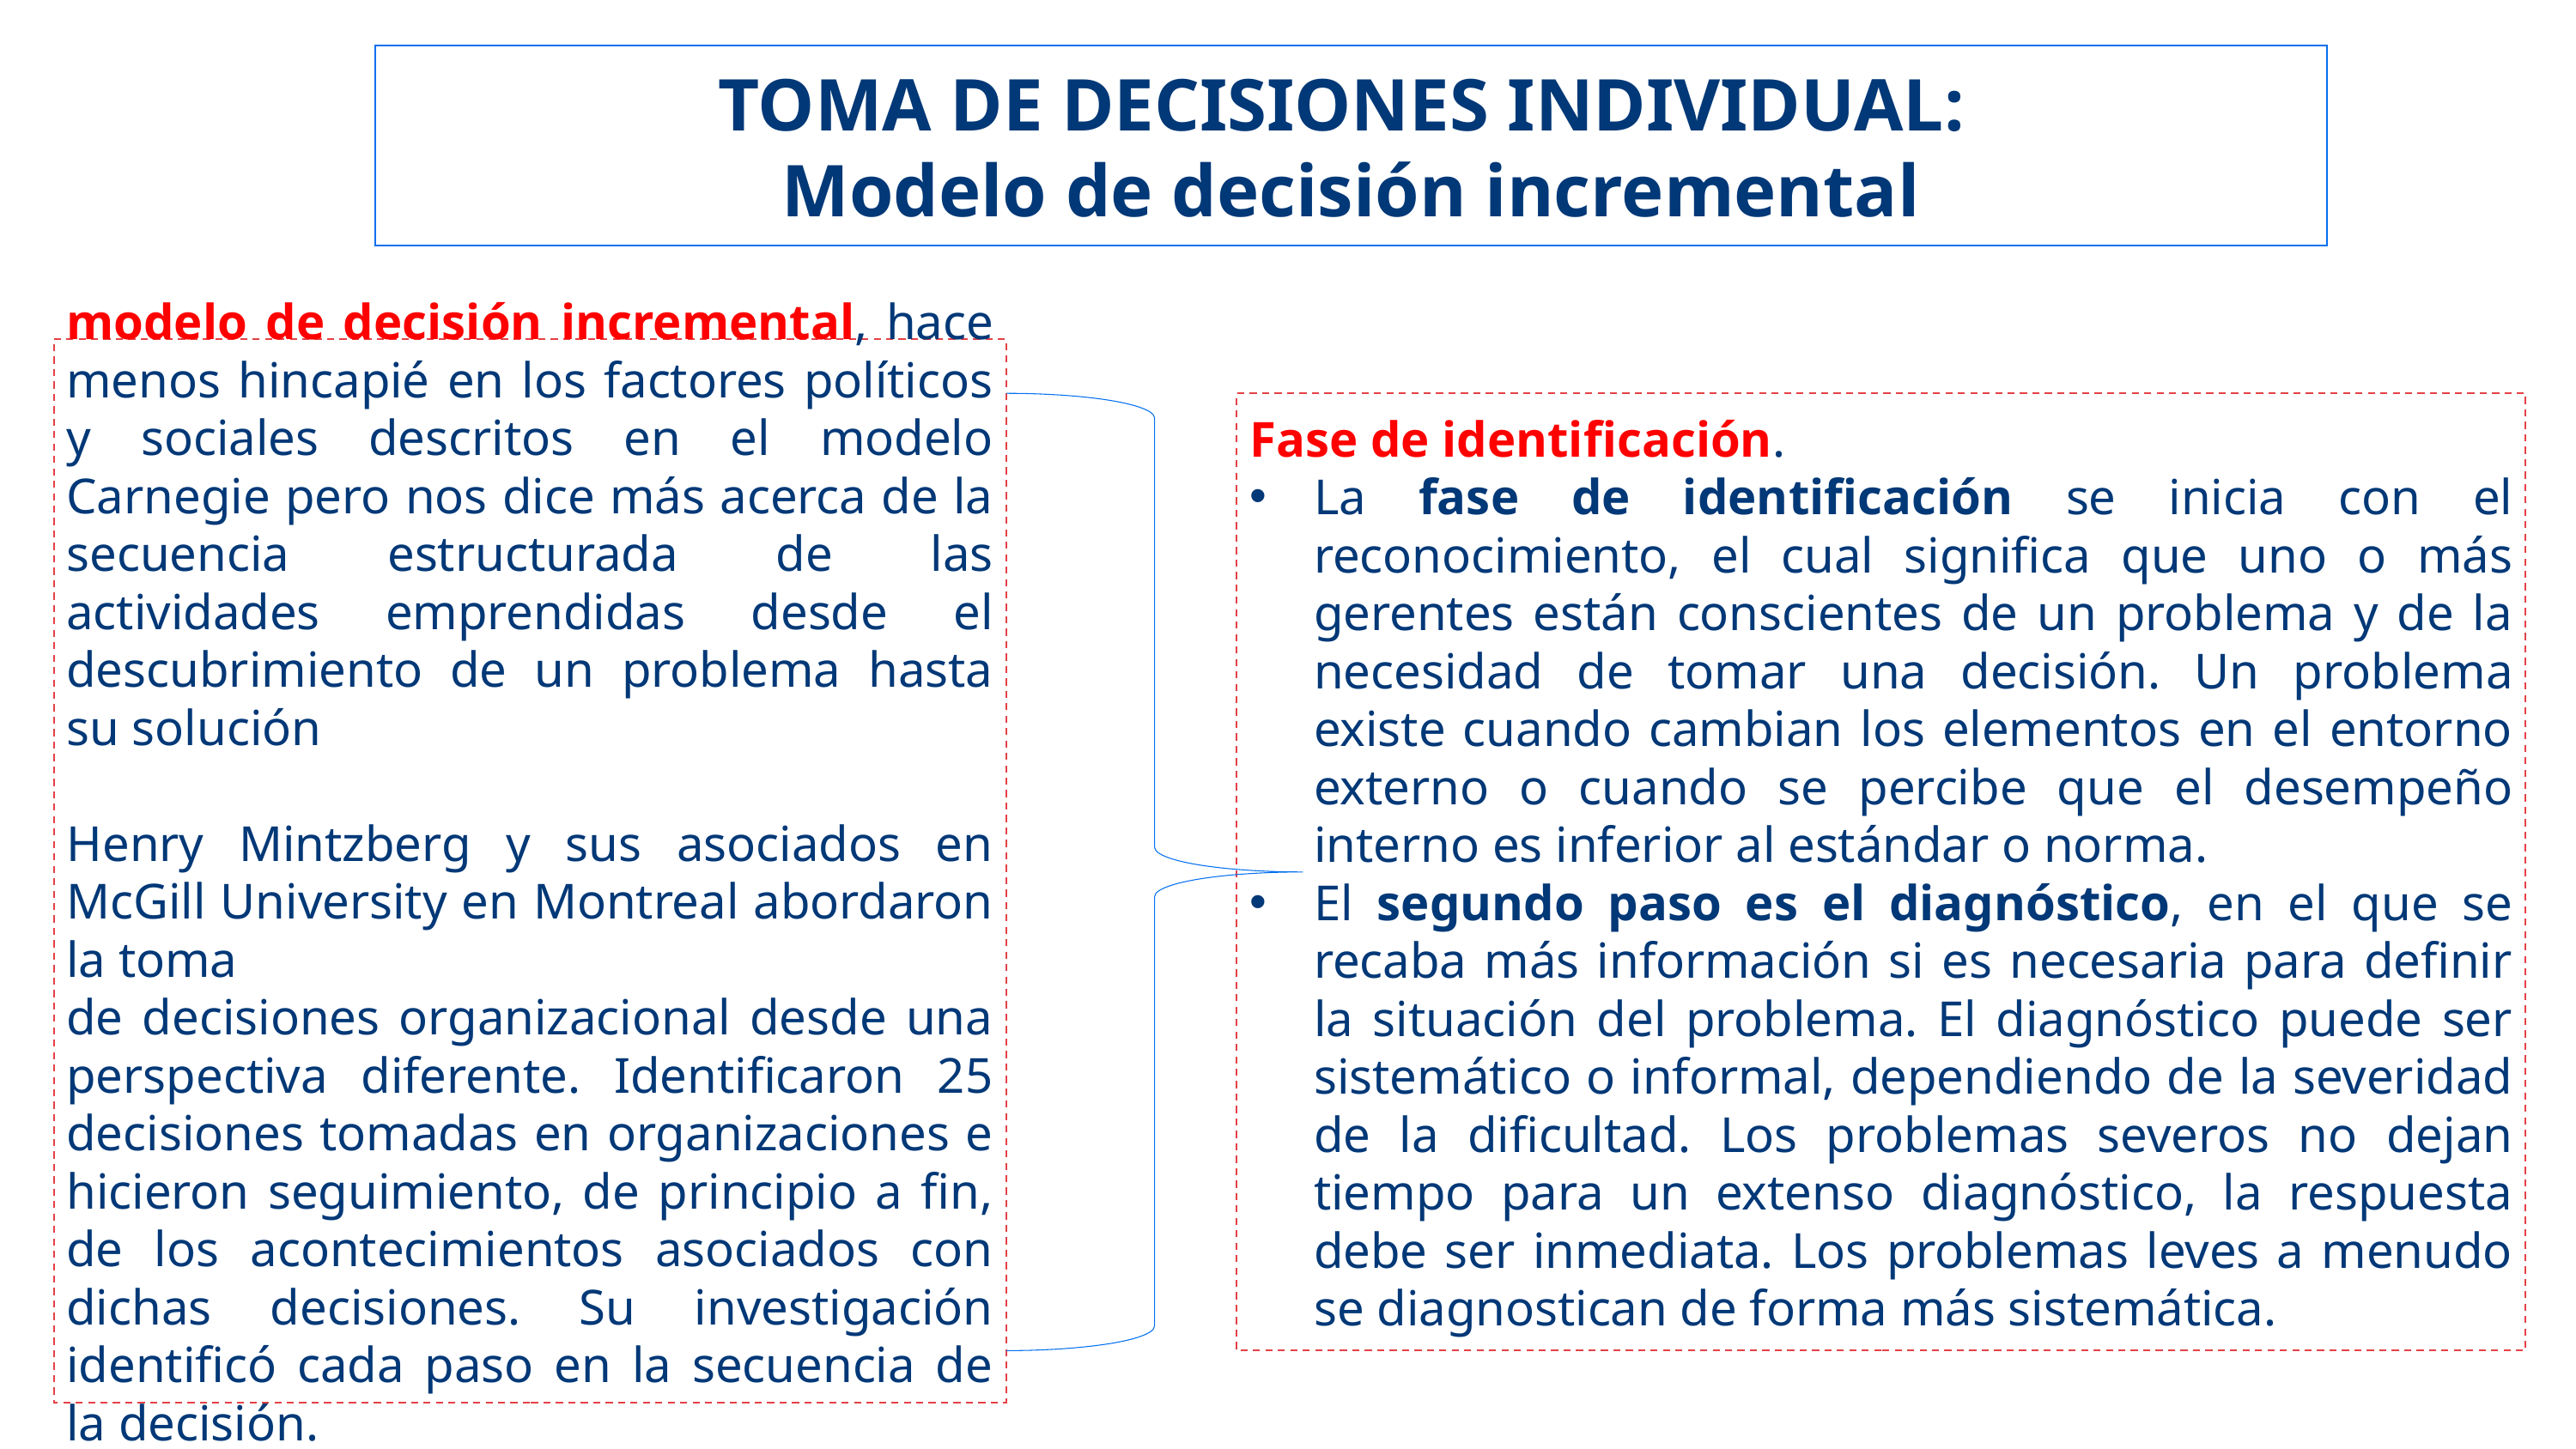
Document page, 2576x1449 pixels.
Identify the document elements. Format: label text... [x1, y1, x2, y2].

text_box modelo de decisión incremental, hace menos hincapié en los factores políticos y sociales descritos en el modelo Carnegie pero nos dice más acerca de la secuencia estructurada de las actividades emprendidas desde el descubrimiento de un problema hasta su solución Henry Mintzberg y sus asociados en McGill University en Montreal abordaron la toma de decisiones organizacional desde una perspectiva diferente. Identificaron 25 decisiones tomadas en organizaciones e hicieron seguimiento, de principio a fin, de los acontecimientos asociados con dichas decisiones. Su investigación identificó cada paso en la secuencia de la decisión. [53, 338, 1006, 1404]
text_box Fase de identificación. La fase de identificación se inicia con el reconocimiento, el cual significa que uno o más gerentes están conscientes de un problema y de la necesidad de tomar una decisión. Un problema existe cuando cambian los elementos en el entorno externo o cuando se percibe que el desempeño interno es inferior al estándar o norma. El segundo paso es el diagnóstico, en el que se recaba más información si es necesaria para definir la situación del problema. El diagnóstico puede ser sistemático o informal, dependiendo de la severidad de la dificultad. Los problemas severos no dejan tiempo para un extenso diagnóstico, la respuesta debe ser inmediata. Los problemas leves a menudo se diagnostican de forma más sistemática. [1236, 393, 2526, 1351]
text_box TOMA DE DECISIONES INDIVIDUAL: Modelo de decisión incremental [374, 45, 2328, 246]
text_box [1005, 392, 1303, 1351]
